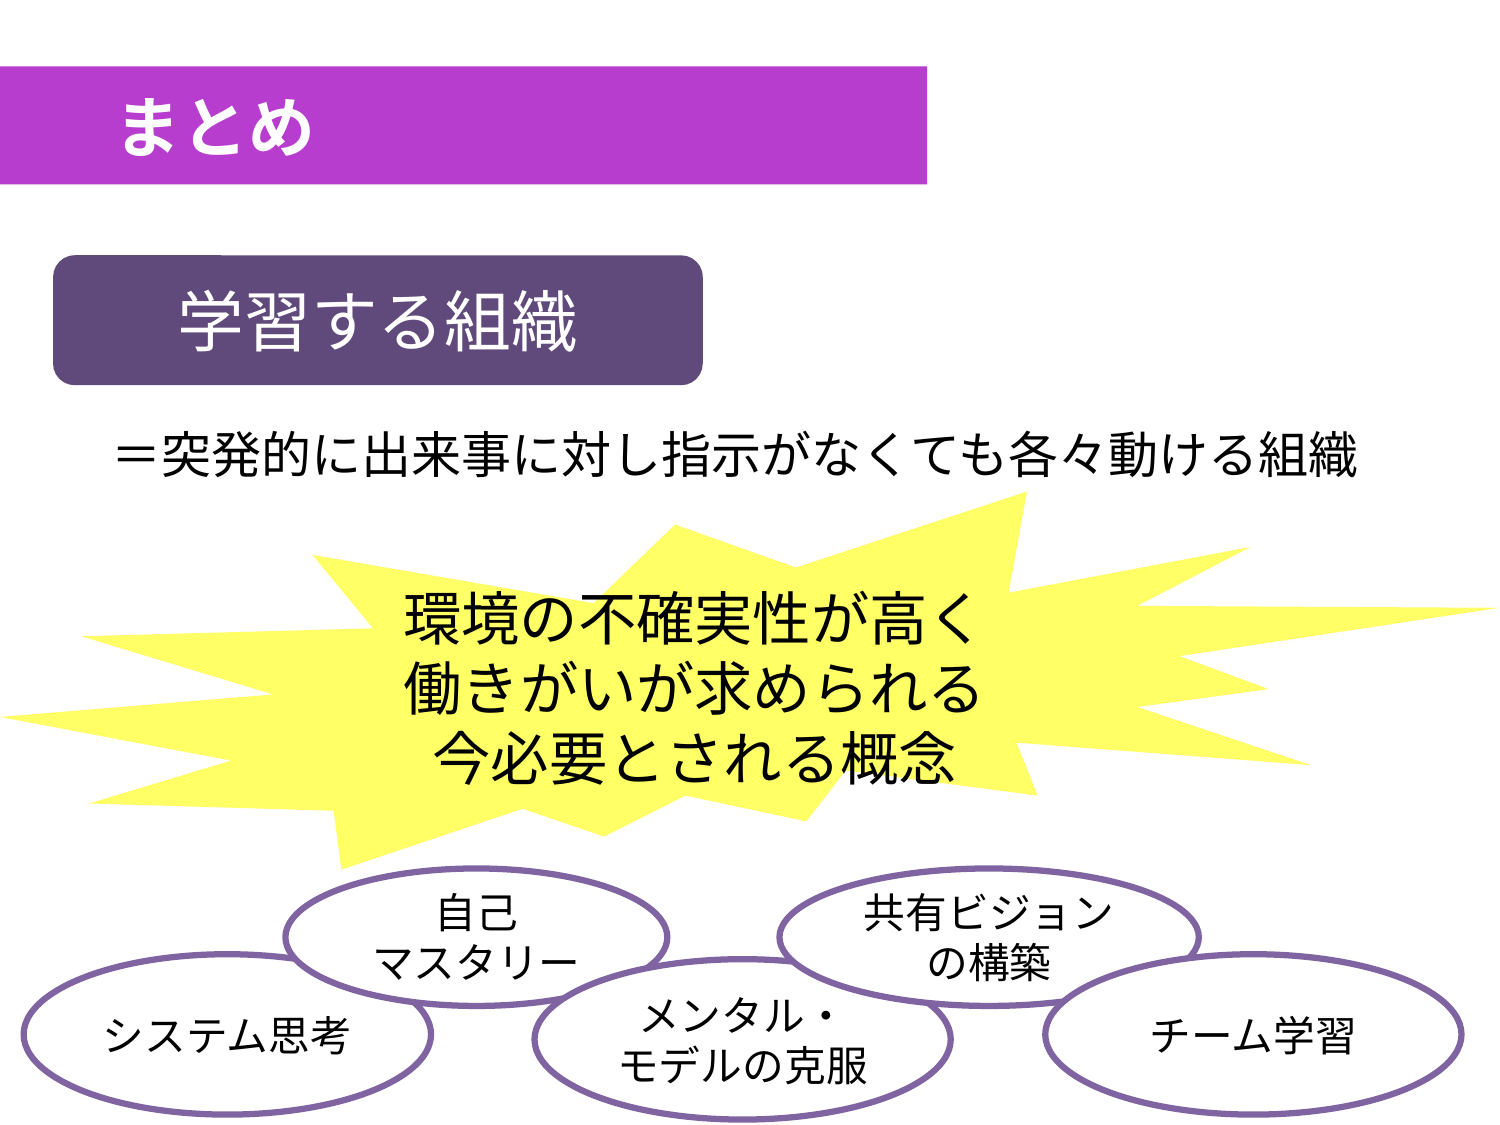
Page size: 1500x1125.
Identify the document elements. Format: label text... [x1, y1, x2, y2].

slide_number 29 [1074, 1079, 1133, 1103]
text_box チーム学習 [1043, 952, 1464, 1117]
text_box システム思考 [21, 952, 434, 1117]
text_box 環境の不確実性が高く働きがいが求められる今必要とされる概念 [0, 489, 1500, 872]
text_box まとめ [0, 64, 929, 186]
text_box 自己 マスタリー [283, 866, 670, 1009]
text_box 学習する組織 [50, 253, 705, 388]
text_box 共有ビジョンの構築 [777, 866, 1201, 1009]
text_box メンタル・ モデルの克服 [532, 957, 953, 1122]
slide_number 29 [1374, 1083, 1425, 1103]
text_box ＝突発的に出来事に対し指示がなくても各々動ける組織 [96, 415, 1373, 491]
